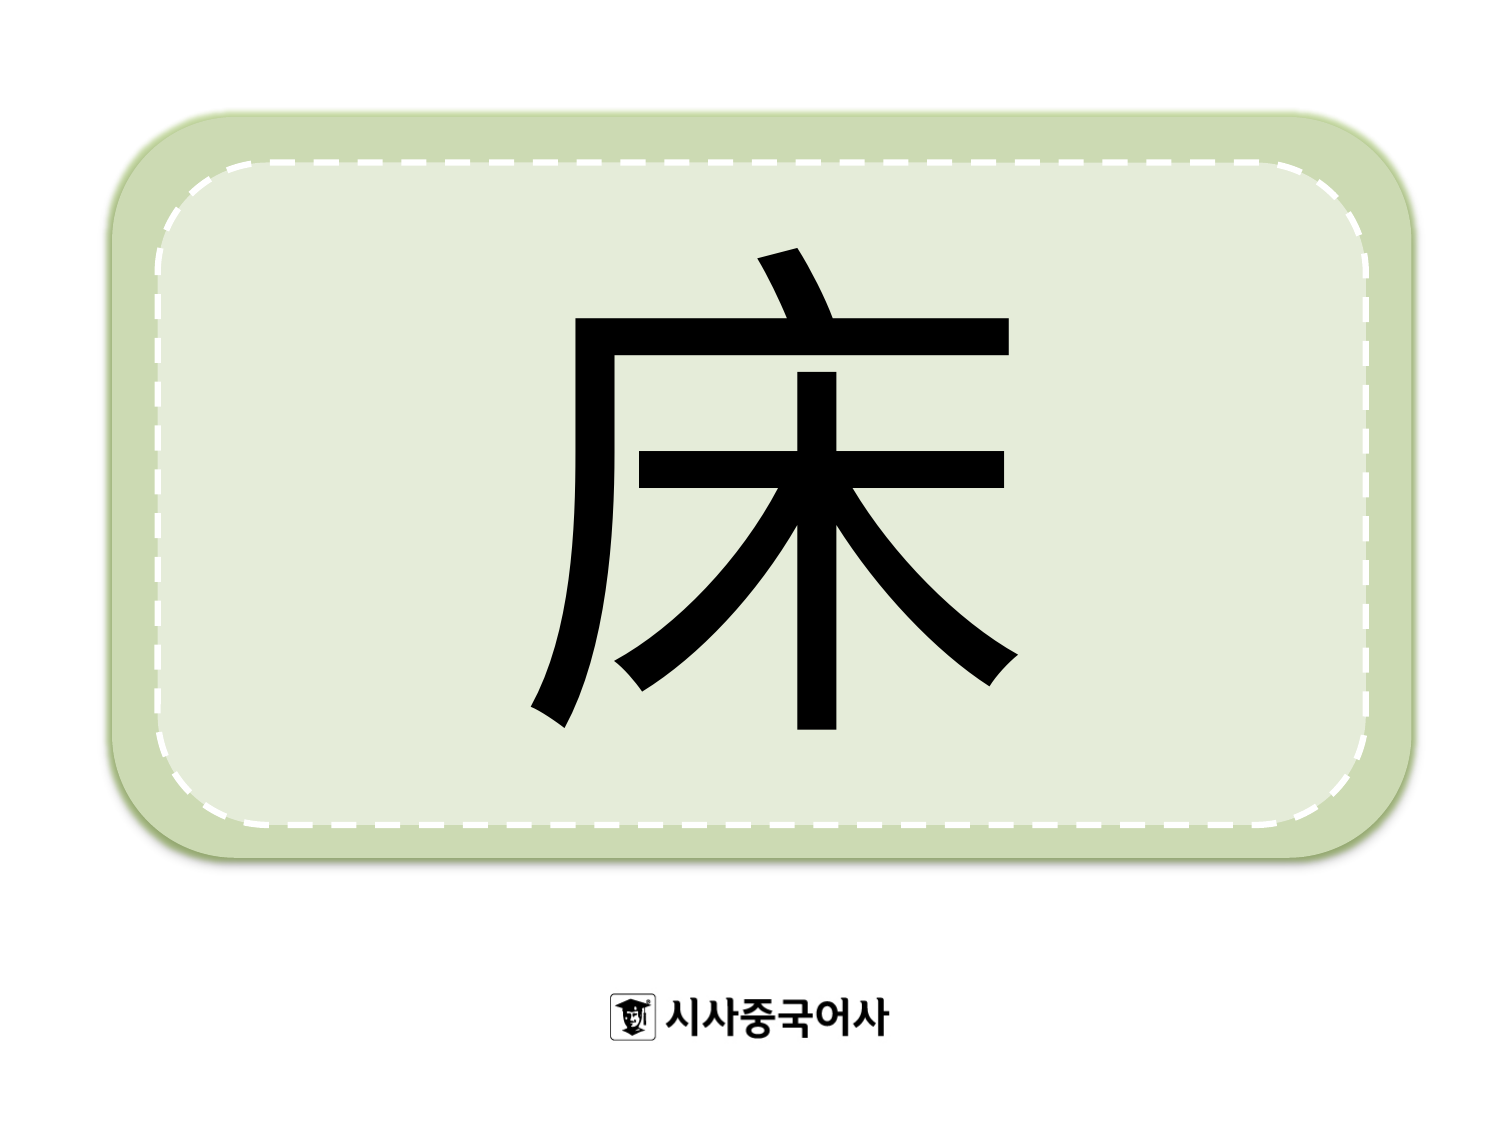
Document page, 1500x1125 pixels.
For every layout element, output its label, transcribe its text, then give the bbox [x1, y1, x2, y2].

picture [602, 987, 898, 1047]
text_box 床 [171, 149, 1380, 812]
text_box [162, 160, 1371, 824]
